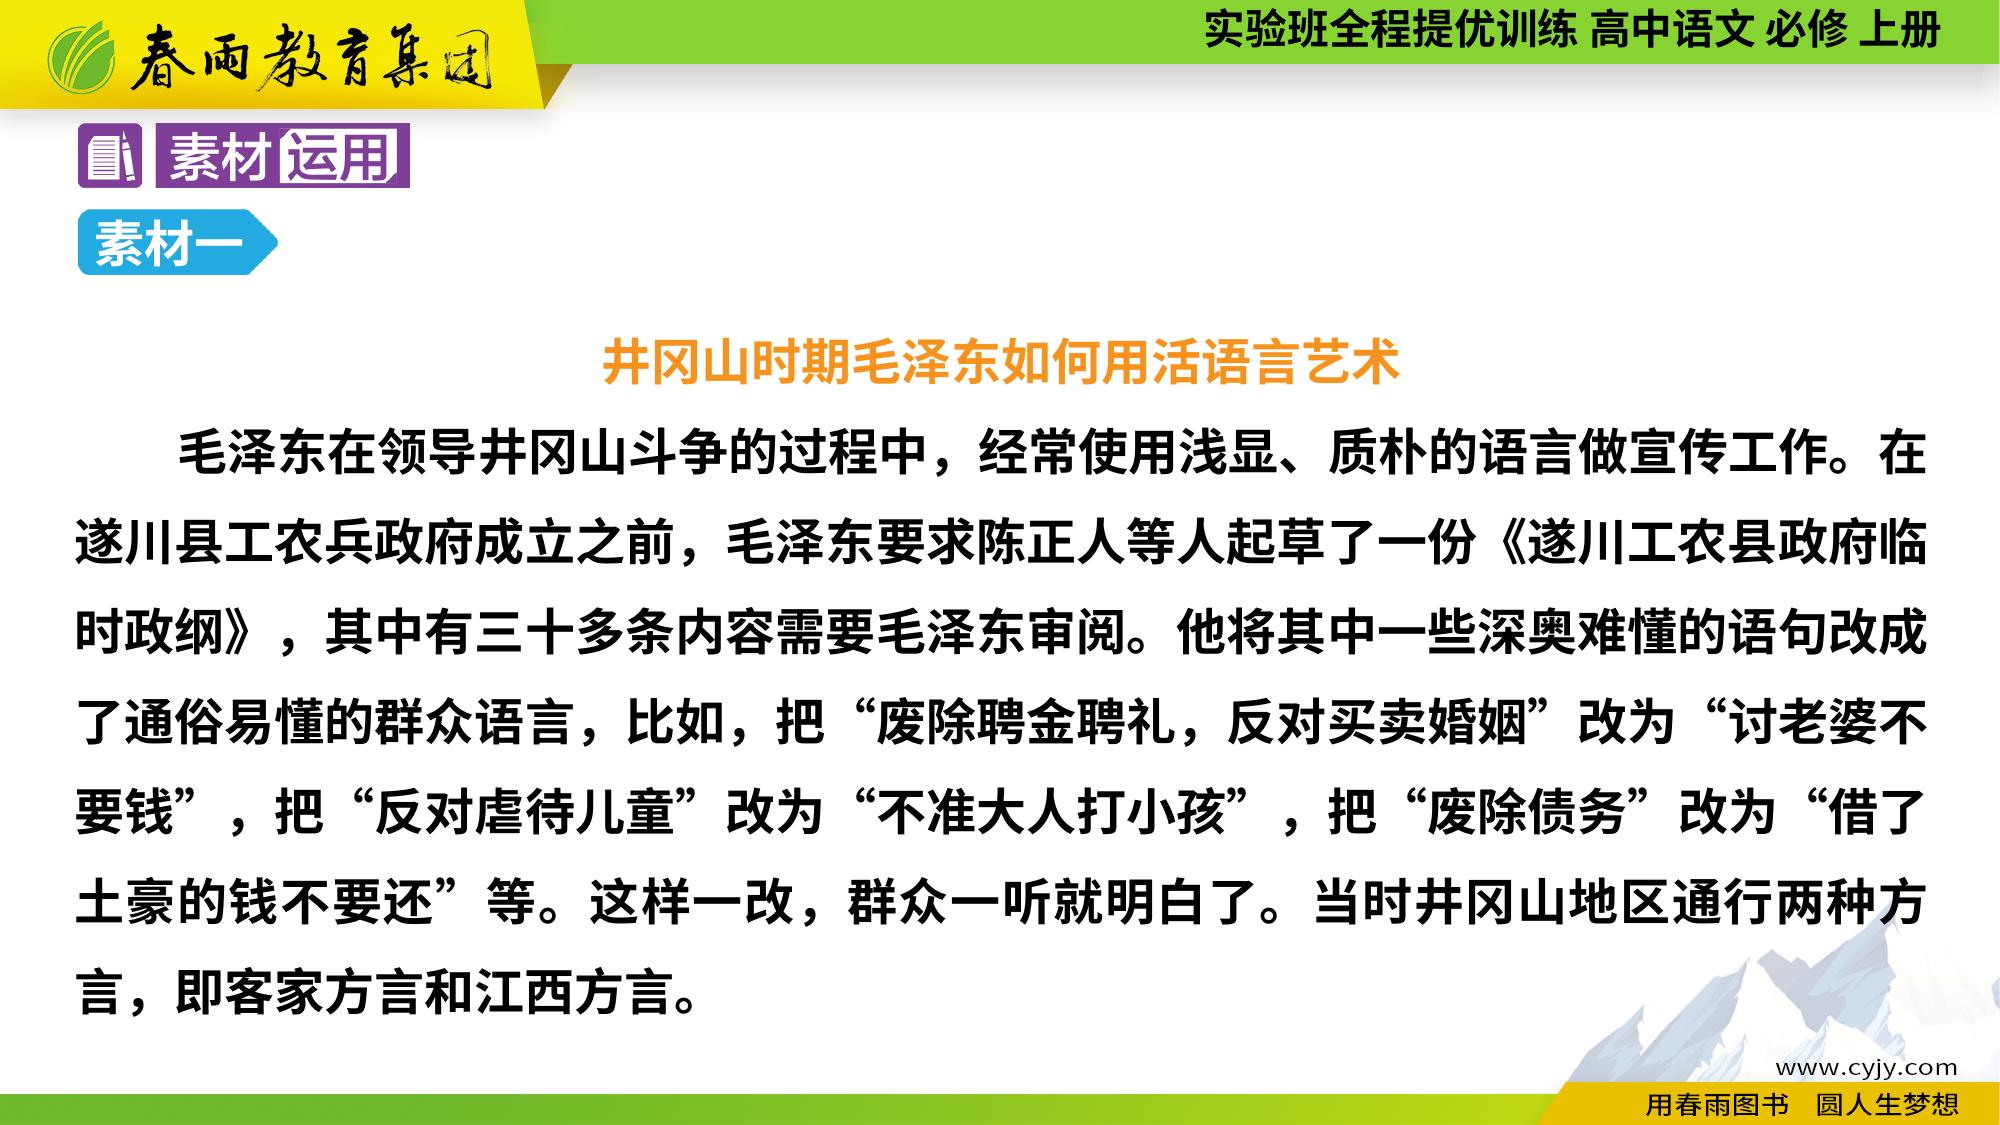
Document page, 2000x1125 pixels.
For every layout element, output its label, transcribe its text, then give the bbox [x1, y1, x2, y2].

picture [0, 0, 2000, 1125]
list 井冈山时期毛泽东如何用活语言艺术 毛泽东在领导井冈山斗争的过程中，经常使用浅显、质朴的语言做宣传工作。在遂川县工农兵政府成立之前，毛泽东要求陈正人等人起草了一份《遂川工农县政府临时政纲》，其中有三十多条内容需要毛泽东审阅。他将其中一些深奥难懂的语句改成了通俗易懂的群众语言，比如，把“废除聘金聘礼，反对买卖婚姻”改为“讨老婆不要钱”，把“反对虐待儿童”改为“不准大人打小孩”，把“废除债务”改为“借了土豪的钱不要还”等。这样一改，群众一听就明白了。当时井冈山地区通行两种方言，即客家方言和江西方言。 [59, 292, 1944, 1024]
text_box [78, 204, 278, 281]
